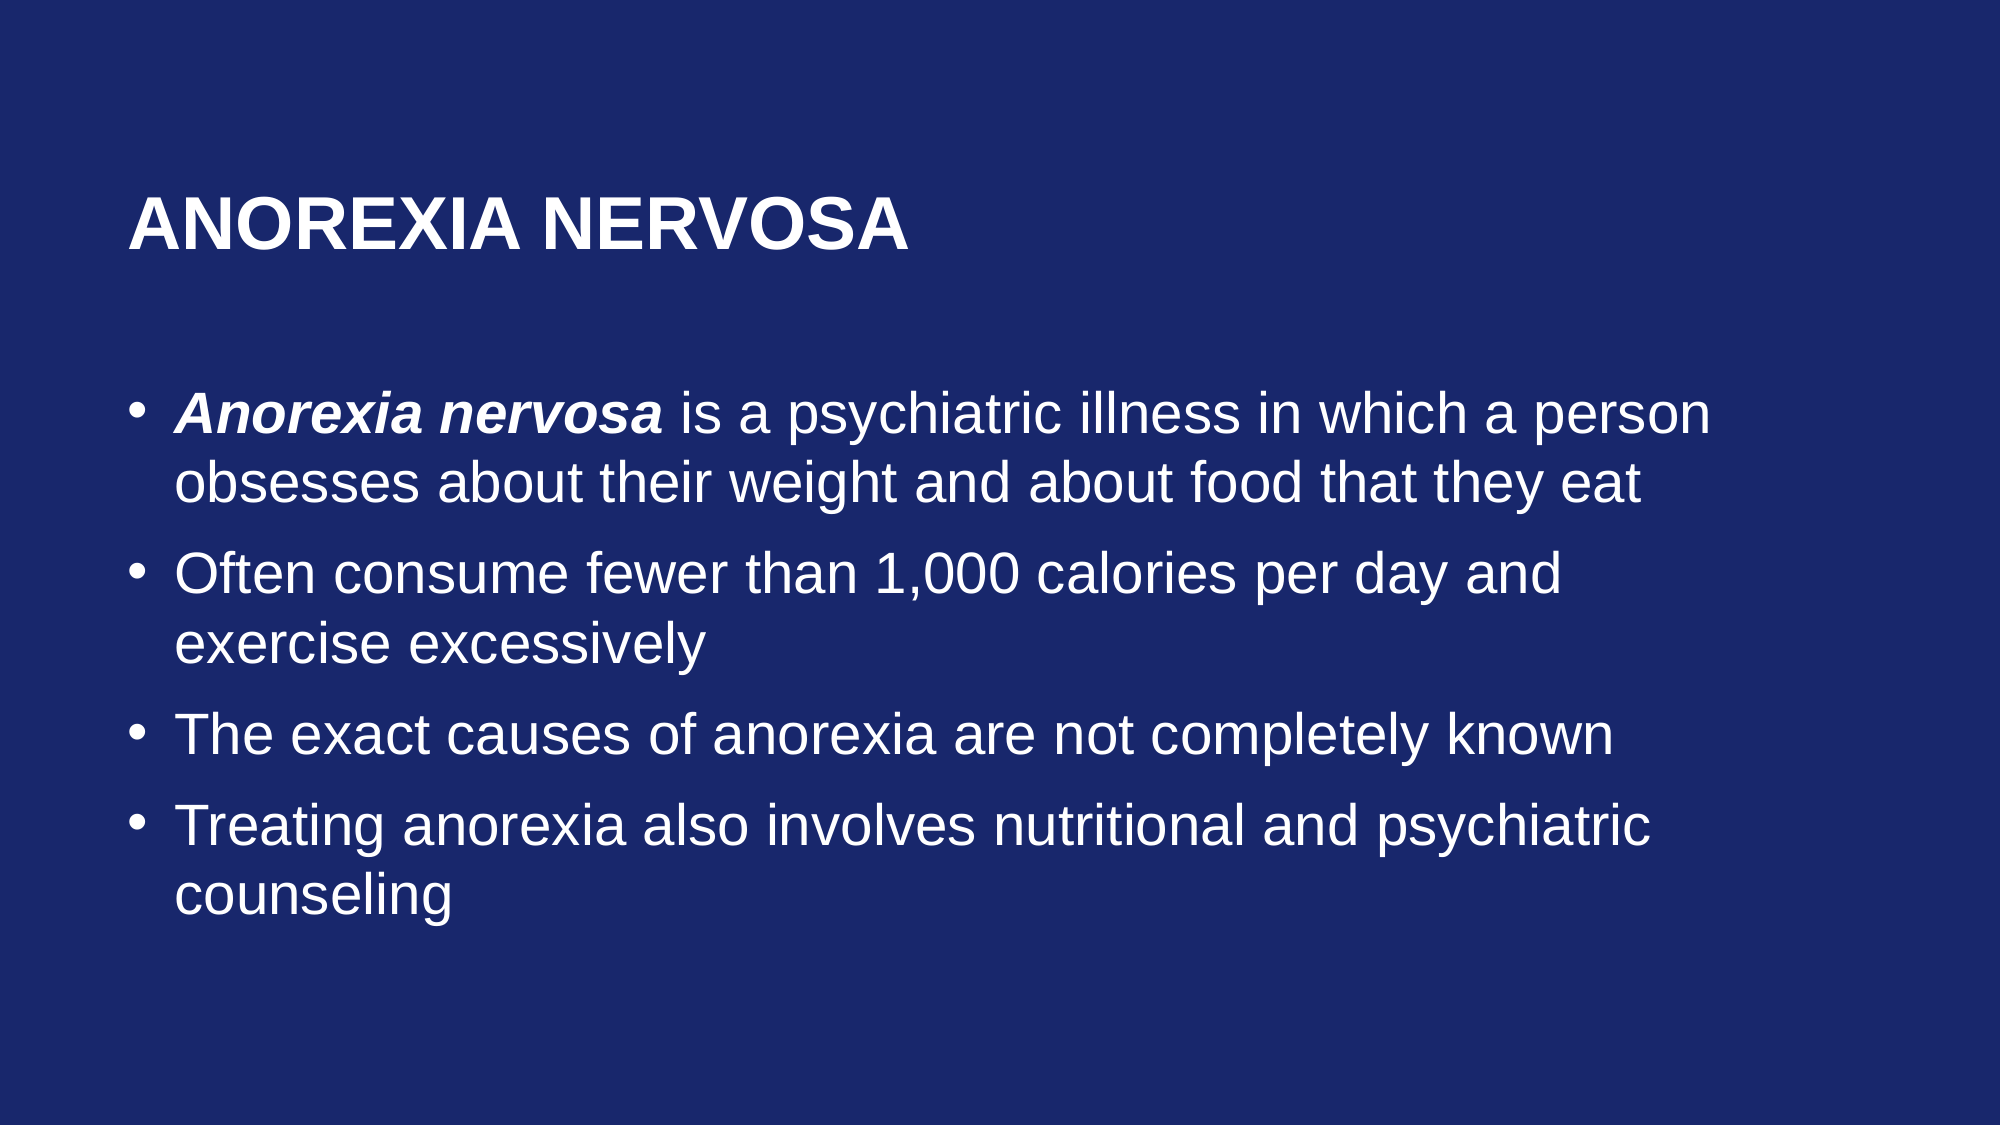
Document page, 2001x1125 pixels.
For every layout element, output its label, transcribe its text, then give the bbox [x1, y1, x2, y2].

list Anorexia nervosa is a psychiatric illness in which a person obsesses about their weight and about food that they eat Often consume fewer than 1,000 calories per day and exercise excessively The exact causes of anorexia are not completely known Treating anorexia also involves nutritional and psychiatric counseling [112, 351, 1775, 950]
title Anorexia Nervosa [112, 99, 1775, 339]
